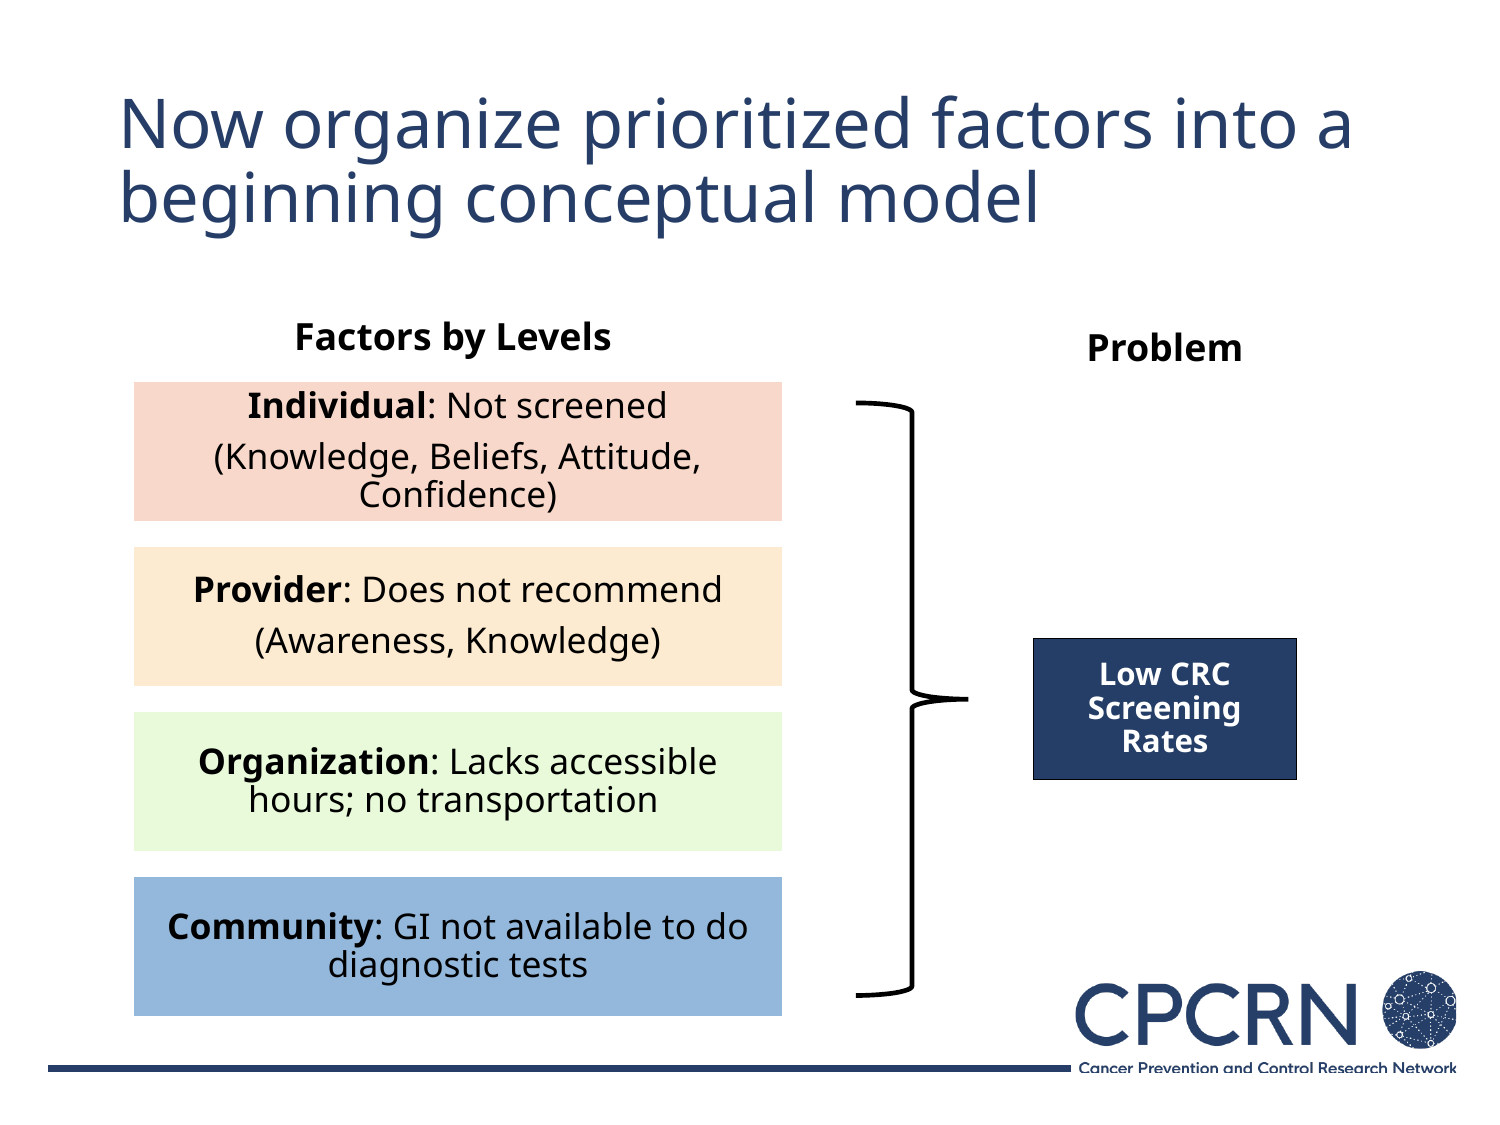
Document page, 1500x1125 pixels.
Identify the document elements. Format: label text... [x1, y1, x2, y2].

text_box Problem [903, 316, 1427, 377]
text_box Factors by Levels [196, 305, 720, 366]
text_box [855, 402, 969, 997]
title Now organize prioritized factors into a beginning conceptual model [103, 76, 1449, 251]
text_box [124, 380, 791, 1018]
text_box Low CRC Screening Rates [1033, 638, 1297, 780]
